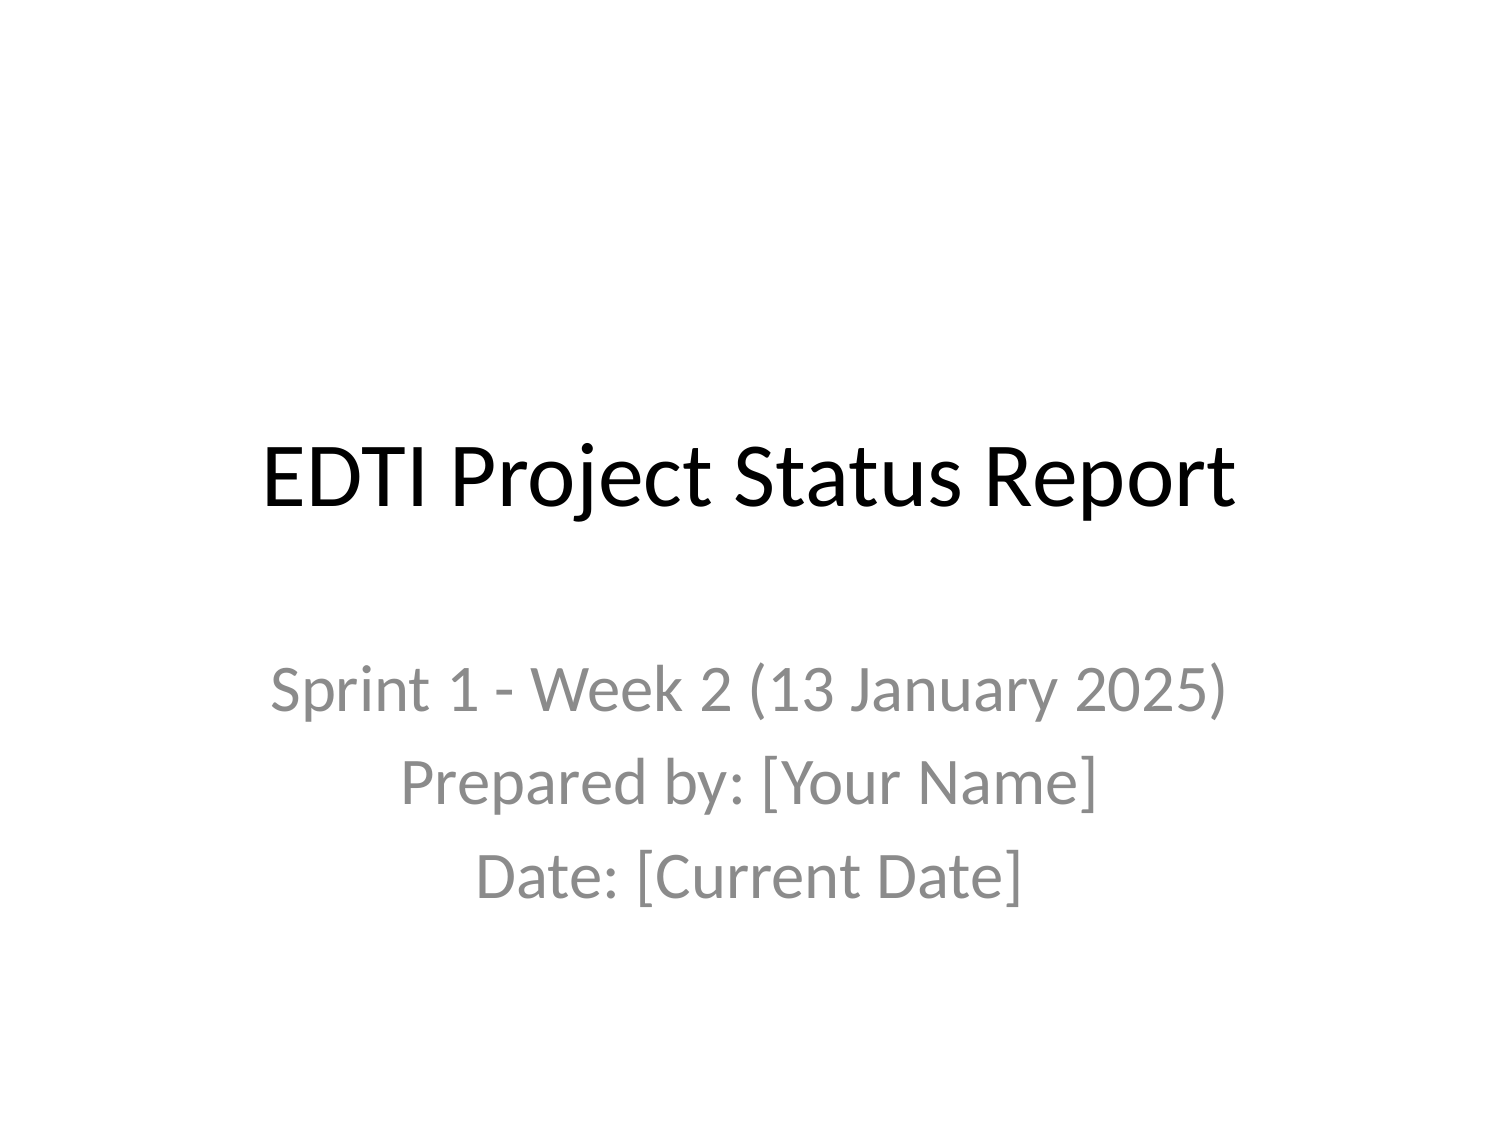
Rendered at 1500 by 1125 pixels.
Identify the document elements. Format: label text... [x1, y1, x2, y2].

subtitle Sprint 1 - Week 2 (13 January 2025) Prepared by: [Your Name] Date: [Current Date] [225, 637, 1275, 925]
title EDTI Project Status Report [112, 349, 1388, 591]
